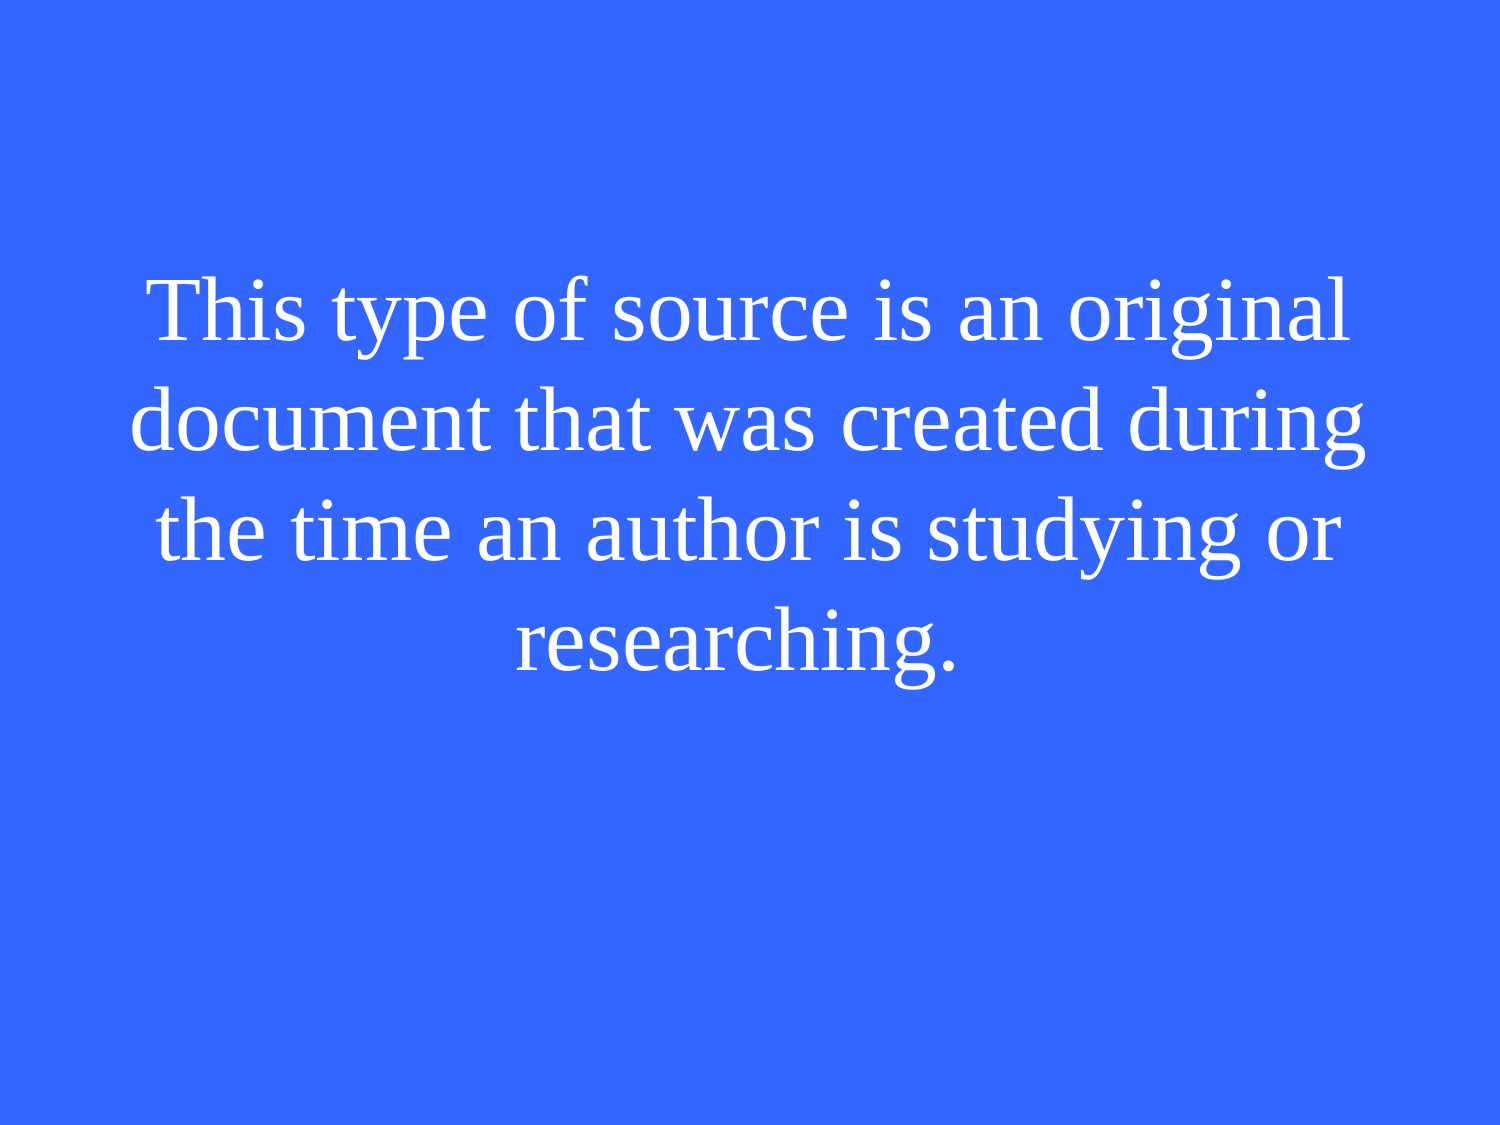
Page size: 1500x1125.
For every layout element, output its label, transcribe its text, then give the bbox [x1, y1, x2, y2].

title This type of source is an original document that was created during the time an author is studying or researching. [112, 374, 1388, 563]
